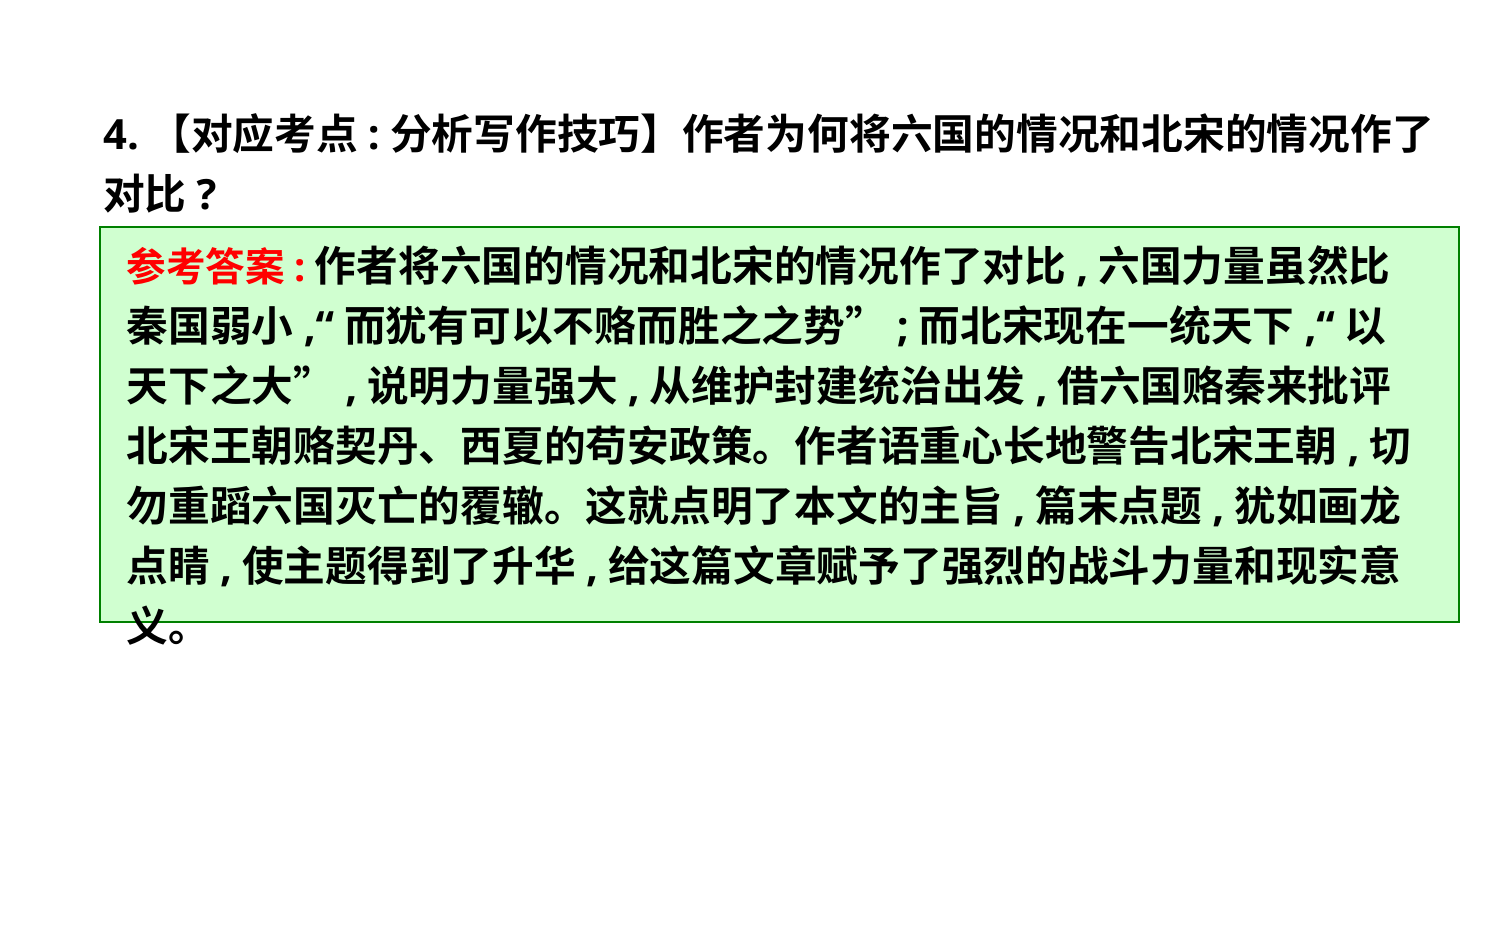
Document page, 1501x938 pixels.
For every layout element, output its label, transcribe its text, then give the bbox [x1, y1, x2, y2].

text_box [100, 227, 111, 623]
text_box 4.【对应考点:分析写作技巧】作者为何将六国的情况和北宋的情况作了对比? [88, 90, 1459, 226]
text_box 参考答案:作者将六国的情况和北宋的情况作了对比,六国力量虽然比秦国弱小,“而犹有可以不赂而胜之之势”;而北宋现在一统天下,“以天下之大”,说明力量强大,从维护封建统治出发,借六国赂秦来批评北宋王朝赂契丹、西夏的苟安政策。作者语重心长地警告北宋王朝,切勿重蹈六国灭亡的覆辙。这就点明了本文的主旨,篇末点题,犹如画龙点睛,使主题得到了升华,给这篇文章赋予了强烈的战斗力量和现实意义。 [111, 222, 1436, 658]
text_box [1436, 227, 1459, 623]
